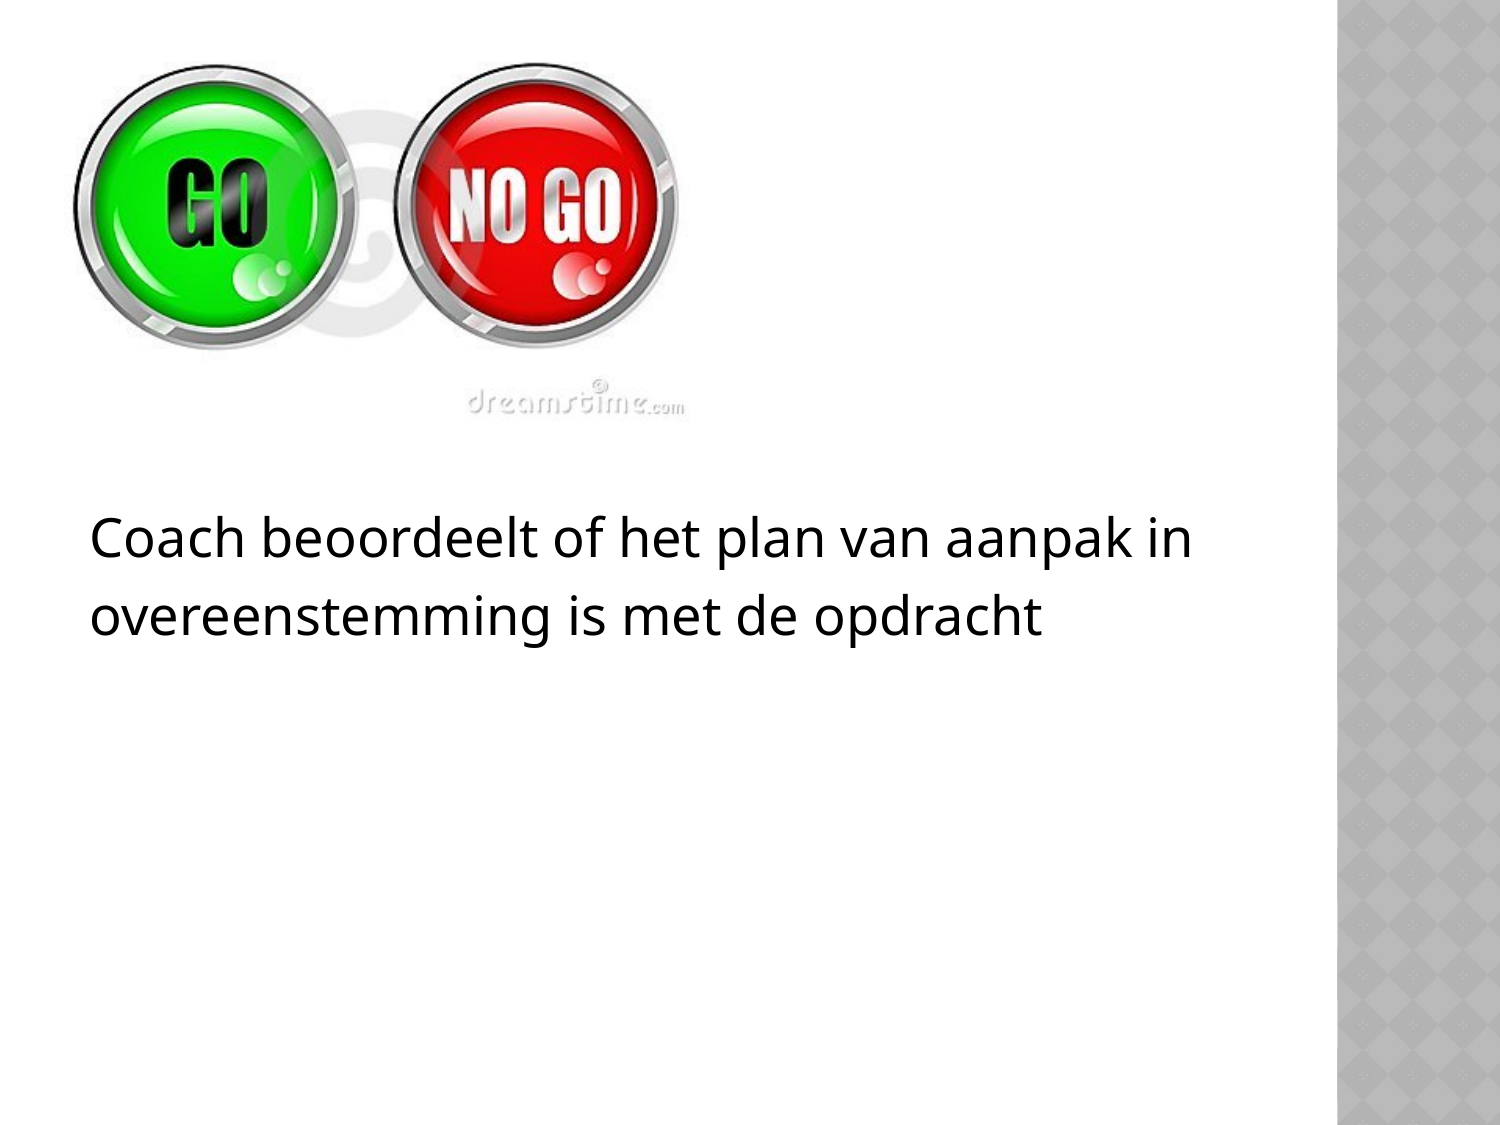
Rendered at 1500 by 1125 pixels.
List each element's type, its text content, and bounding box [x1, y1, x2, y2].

picture [64, 0, 691, 423]
list Coach beoordeelt of het plan van aanpak in overeenstemming is met de opdracht [75, 264, 1263, 1059]
